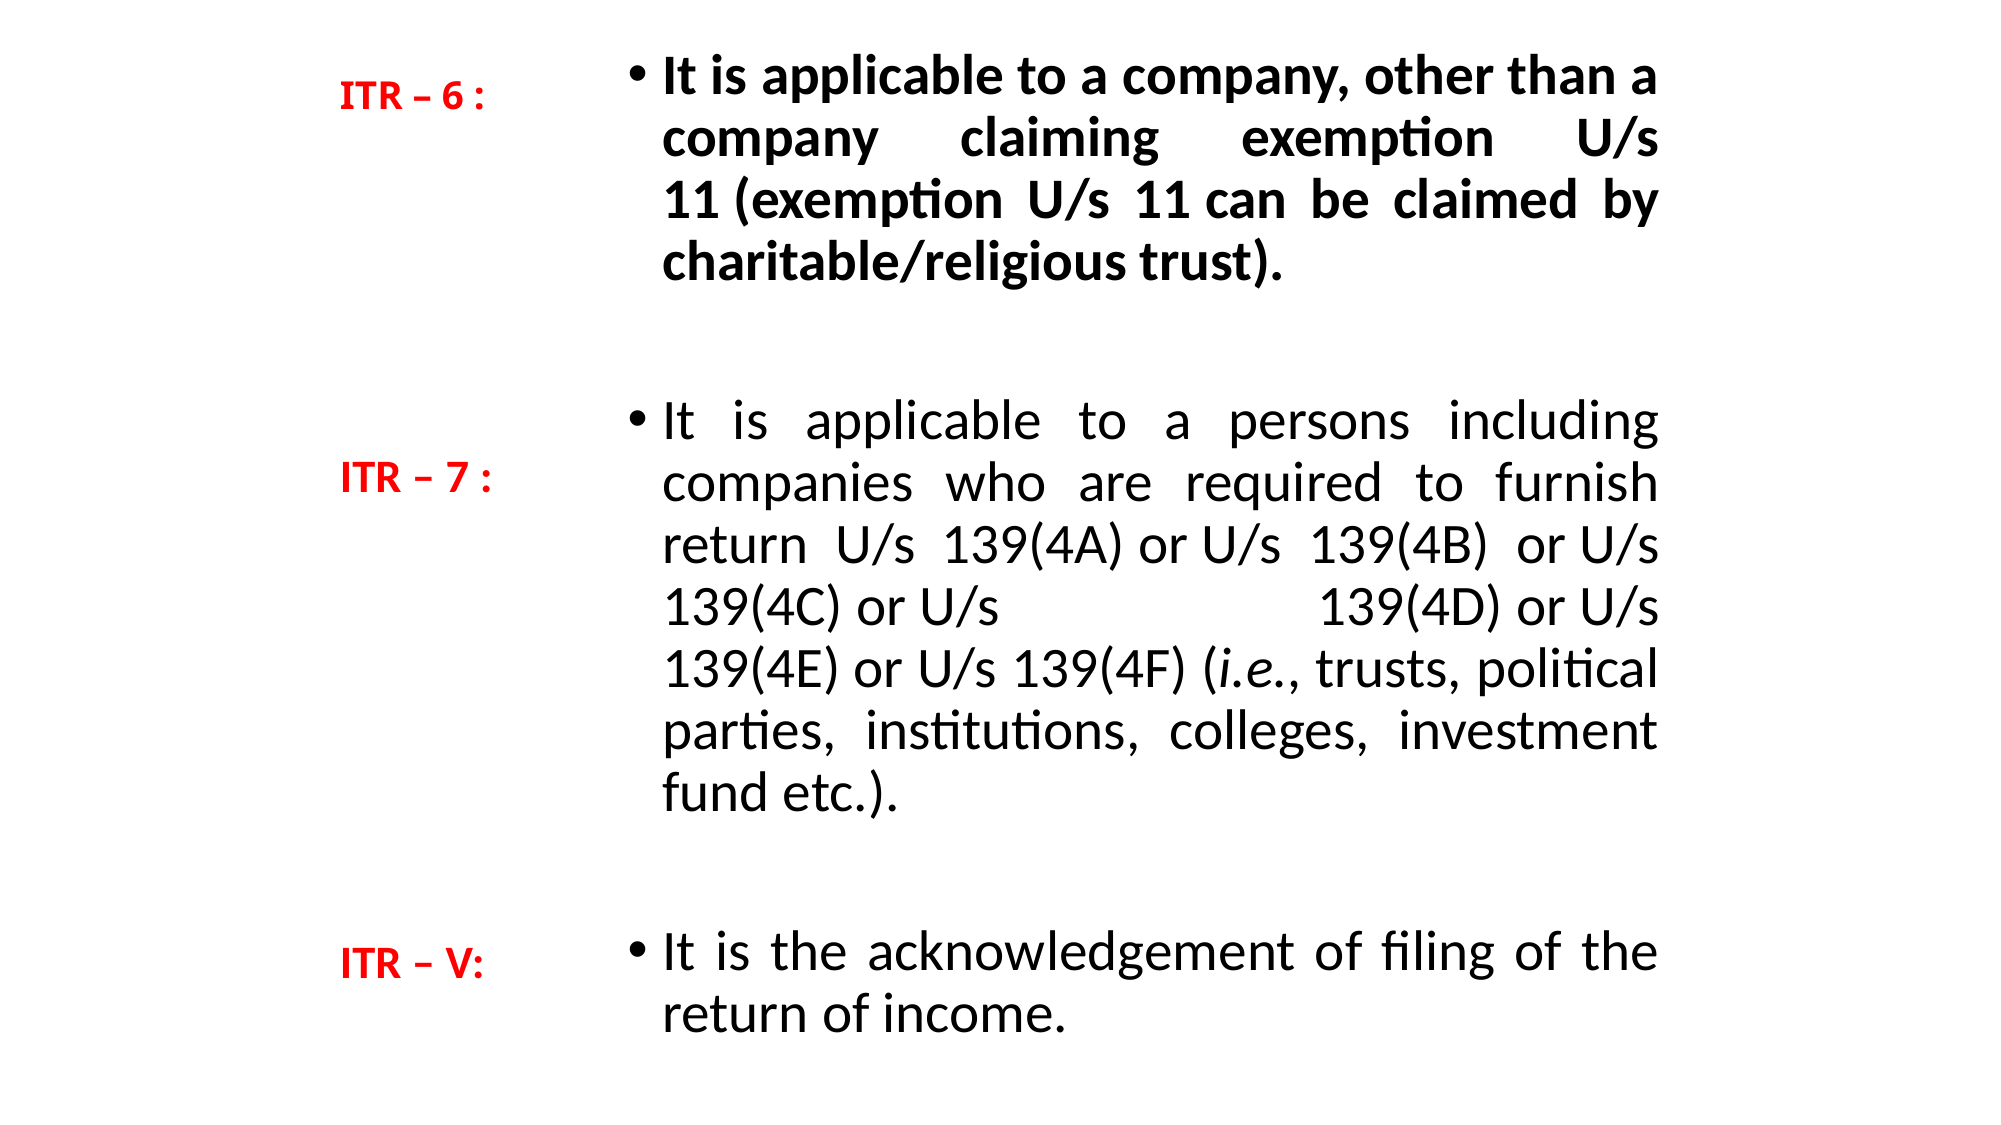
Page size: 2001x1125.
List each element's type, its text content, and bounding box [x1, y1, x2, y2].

list It is applicable to a company, other than a company claiming exemption U/s 11 (exemption U/s 11 can be claimed by charitable/religious trust). It is applicable to a persons including companies who are required to furnish return U/s 139(4A) or U/s 139(4B) or U/s 139(4C) or U/s 139(4D) or U/s 139(4E) or U/s 139(4F) (i.e., trusts, political parties, institutions, colleges, investment fund etc.). It is the acknow​ledgement of filing of the return of income. [612, 37, 1675, 1063]
list ITR – 7 : ITR – V: [324, 125, 525, 1005]
title ITR – 6 : [324, 44, 525, 125]
